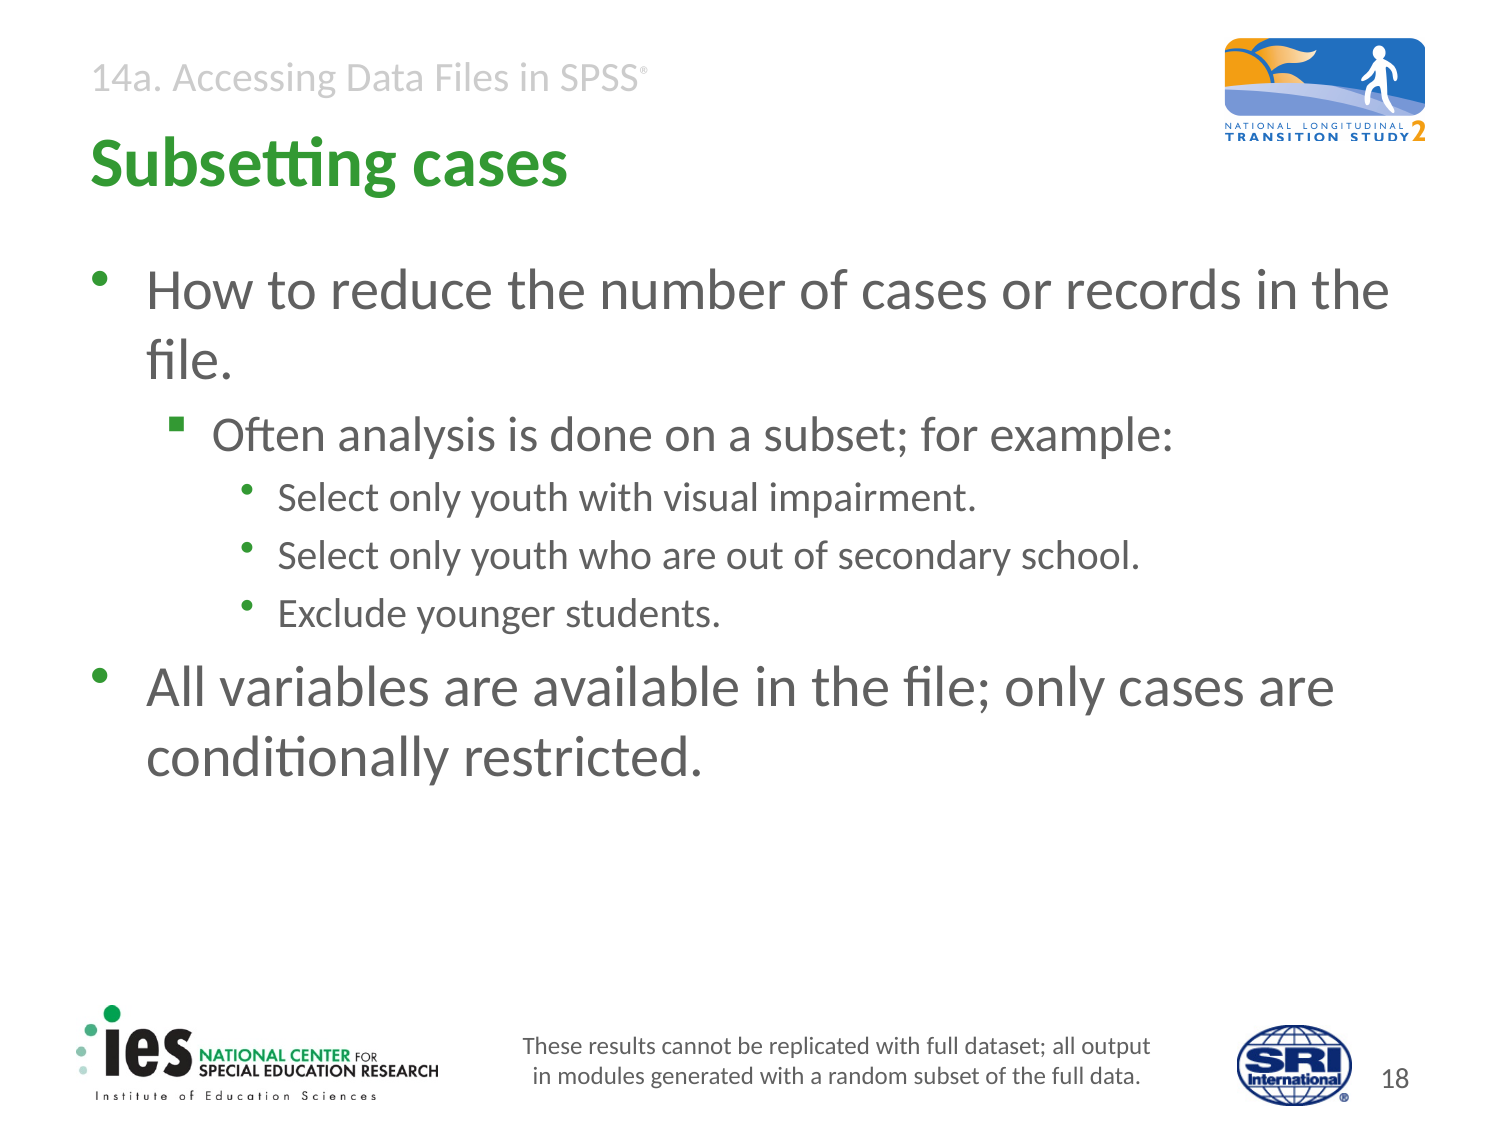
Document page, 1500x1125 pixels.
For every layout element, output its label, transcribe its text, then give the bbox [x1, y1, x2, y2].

picture [76, 1005, 438, 1100]
slide_number 17 [1321, 1051, 1426, 1125]
picture [1237, 1025, 1352, 1106]
list How to reduce the number of cases or records in the file. Often analysis is done on a subset; for example: Select only youth with visual impairment. Select only youth who are out of secondary school. Exclude younger students. All variables are available in the file; only cases are conditionally restricted. [74, 243, 1426, 987]
title Subsetting cases [74, 90, 1426, 226]
footer These results cannot be replicated with full dataset; all output in modules generated with a random subset of the full data. [437, 1021, 1238, 1101]
